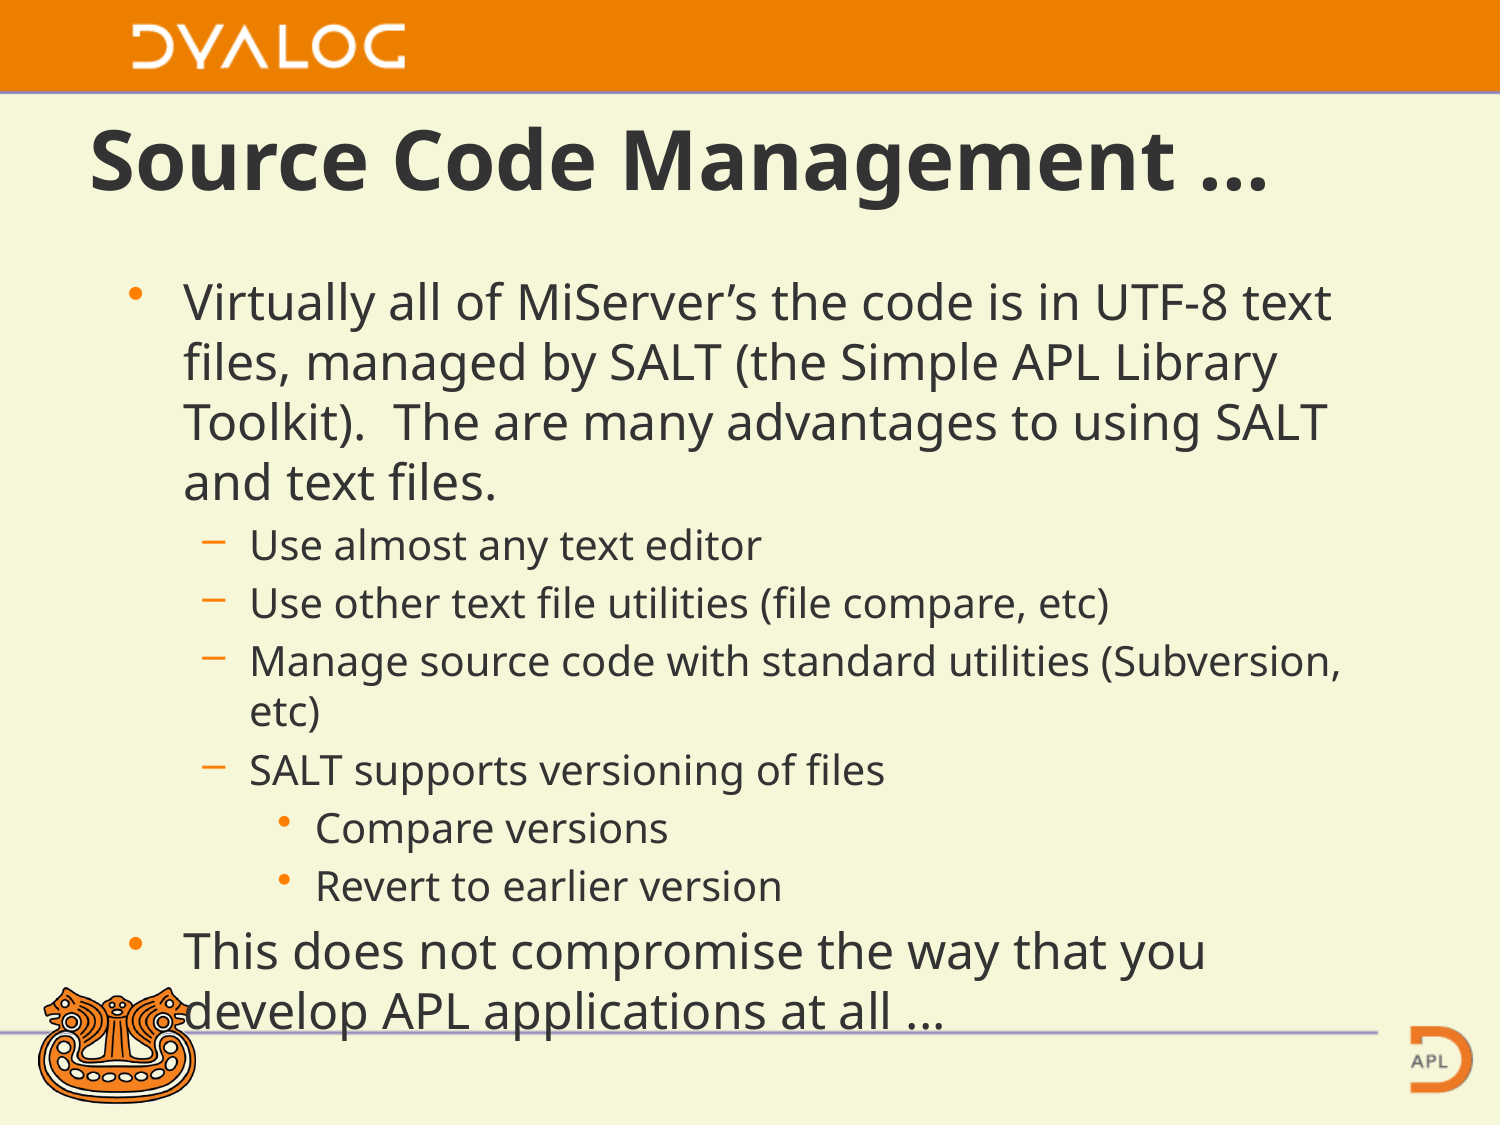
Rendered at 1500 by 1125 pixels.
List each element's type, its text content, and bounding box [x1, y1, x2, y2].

picture [0, 0, 1500, 1125]
title Source Code Management ... [75, 99, 1425, 233]
list Virtually all of MiServer’s the code is in UTF-8 text files, managed by SALT (the Simple APL Library Toolkit). The are many advantages to using SALT and text files. Use almost any text editor Use other text file utilities (file compare, etc) Manage source code with standard utilities (Subversion, etc) SALT supports versioning of files Compare versions Revert to earlier version This does not compromise the way that you develop APL applications at all ... [112, 262, 1388, 1000]
